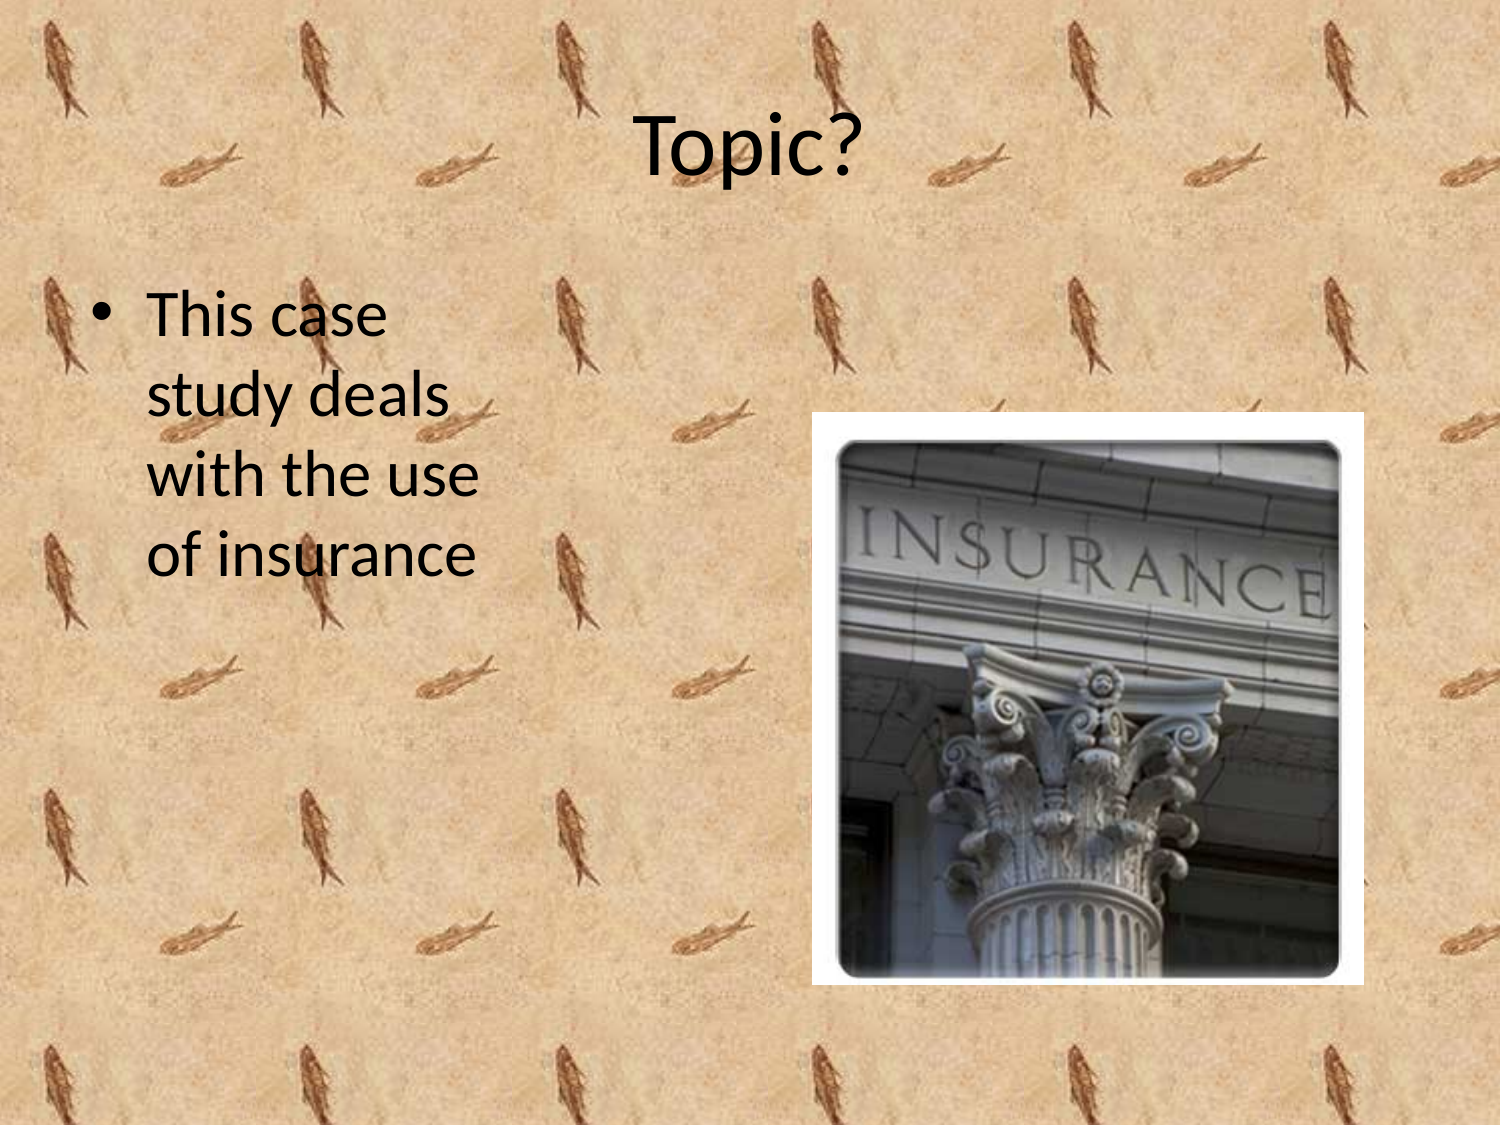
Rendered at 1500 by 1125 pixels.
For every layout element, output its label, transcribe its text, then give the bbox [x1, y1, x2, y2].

title Topic? [75, 45, 1425, 233]
list This case study deals with the use of insurance [75, 262, 563, 1005]
picture [0, 0, 1500, 1125]
